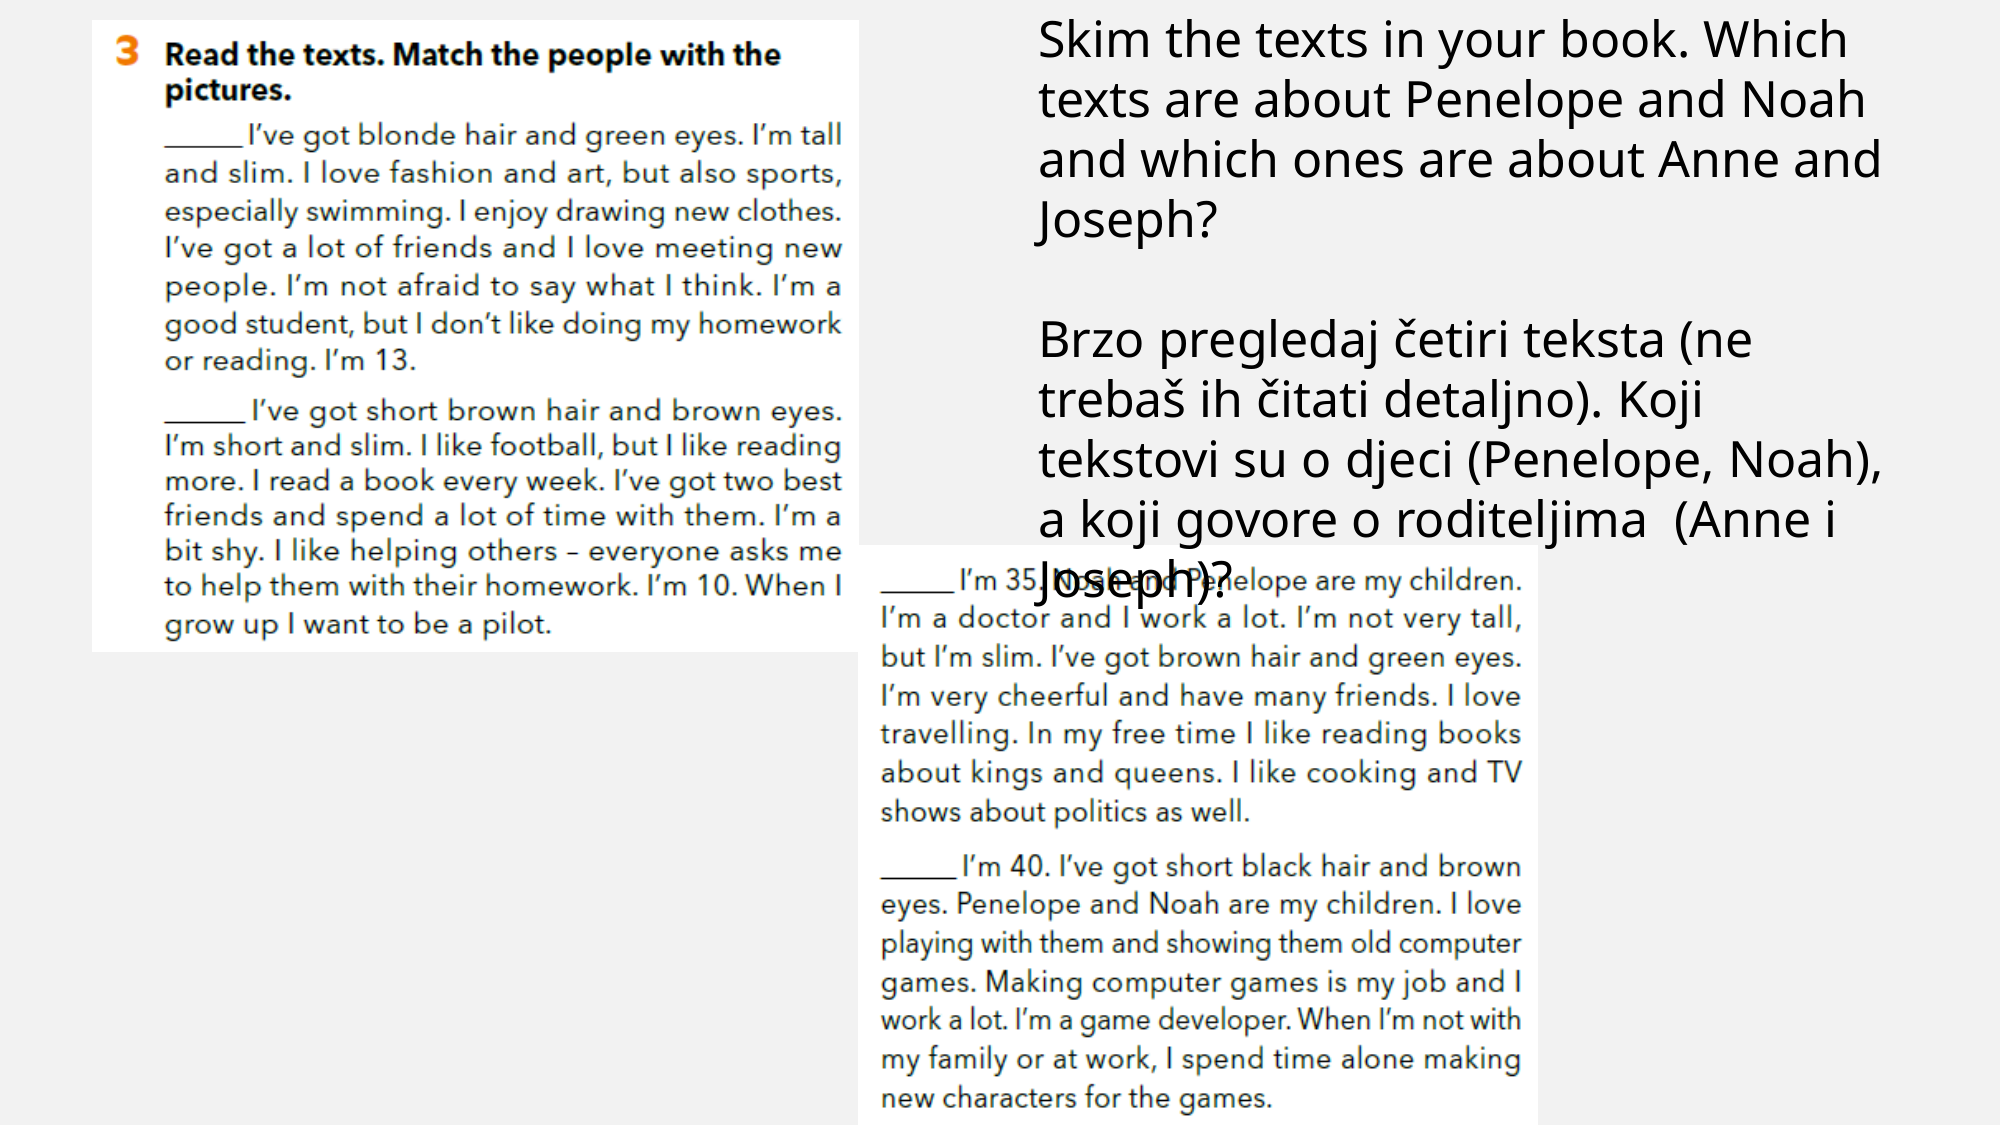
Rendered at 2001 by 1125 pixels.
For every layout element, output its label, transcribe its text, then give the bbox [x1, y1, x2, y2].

text_box Skim the texts in your book. Which texts are about Penelope and Noah and which ones are about Anne and Joseph? Brzo pregledaj četiri teksta (ne trebaš ih čitati detaljno). Koji tekstovi su o djeci (Penelope, Noah), a koji govore o roditeljima (Anne i Joseph)? [1023, 0, 1915, 735]
picture [92, 20, 1538, 1125]
